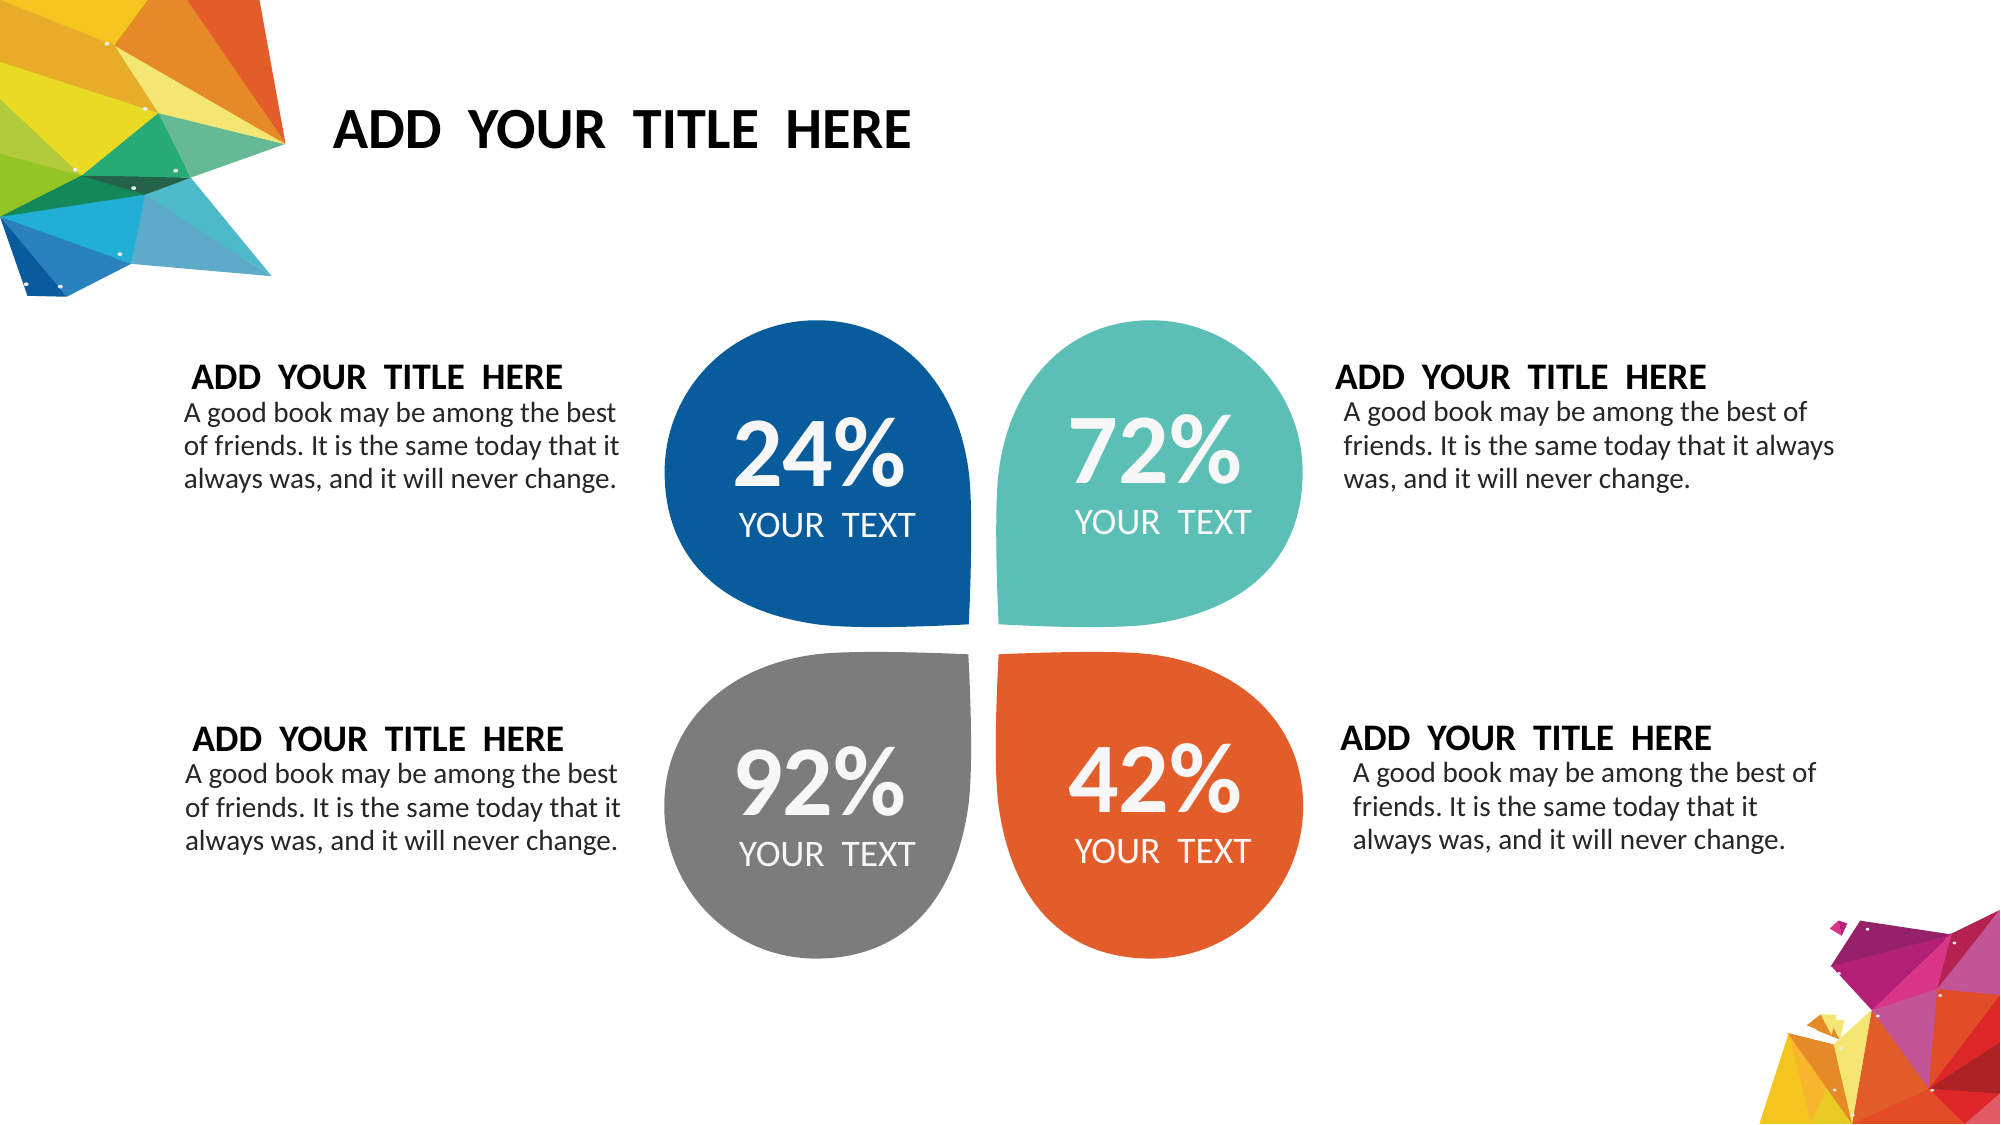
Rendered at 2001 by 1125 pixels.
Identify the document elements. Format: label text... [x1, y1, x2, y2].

text_box A good book may be among the best of friends. It is the same today that it always was, and it will never change. [1338, 748, 1859, 863]
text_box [664, 319, 975, 631]
text_box ADD YOUR TITLE HERE [1320, 344, 1823, 404]
text_box A good book may be among the best of friends. It is the same today that it always was, and it will never change. [1328, 386, 1880, 502]
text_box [991, 648, 1304, 959]
text_box [664, 320, 1304, 959]
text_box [663, 648, 975, 959]
text_box ADD YOUR TITLE HERE [177, 706, 658, 766]
text_box ADD YOUR TITLE HERE [1325, 705, 1823, 765]
text_box A good book may be among the best of friends. It is the same today that it always was, and it will never change. [168, 387, 655, 502]
text_box A good book may be among the best of friends. It is the same today that it always was, and it will never change. [170, 748, 656, 864]
text_box ADD YOUR TITLE HERE [297, 83, 1024, 168]
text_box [992, 319, 1303, 631]
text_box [1772, 896, 1987, 1125]
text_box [0, 5, 292, 292]
text_box ADD YOUR TITLE HERE [176, 344, 659, 405]
